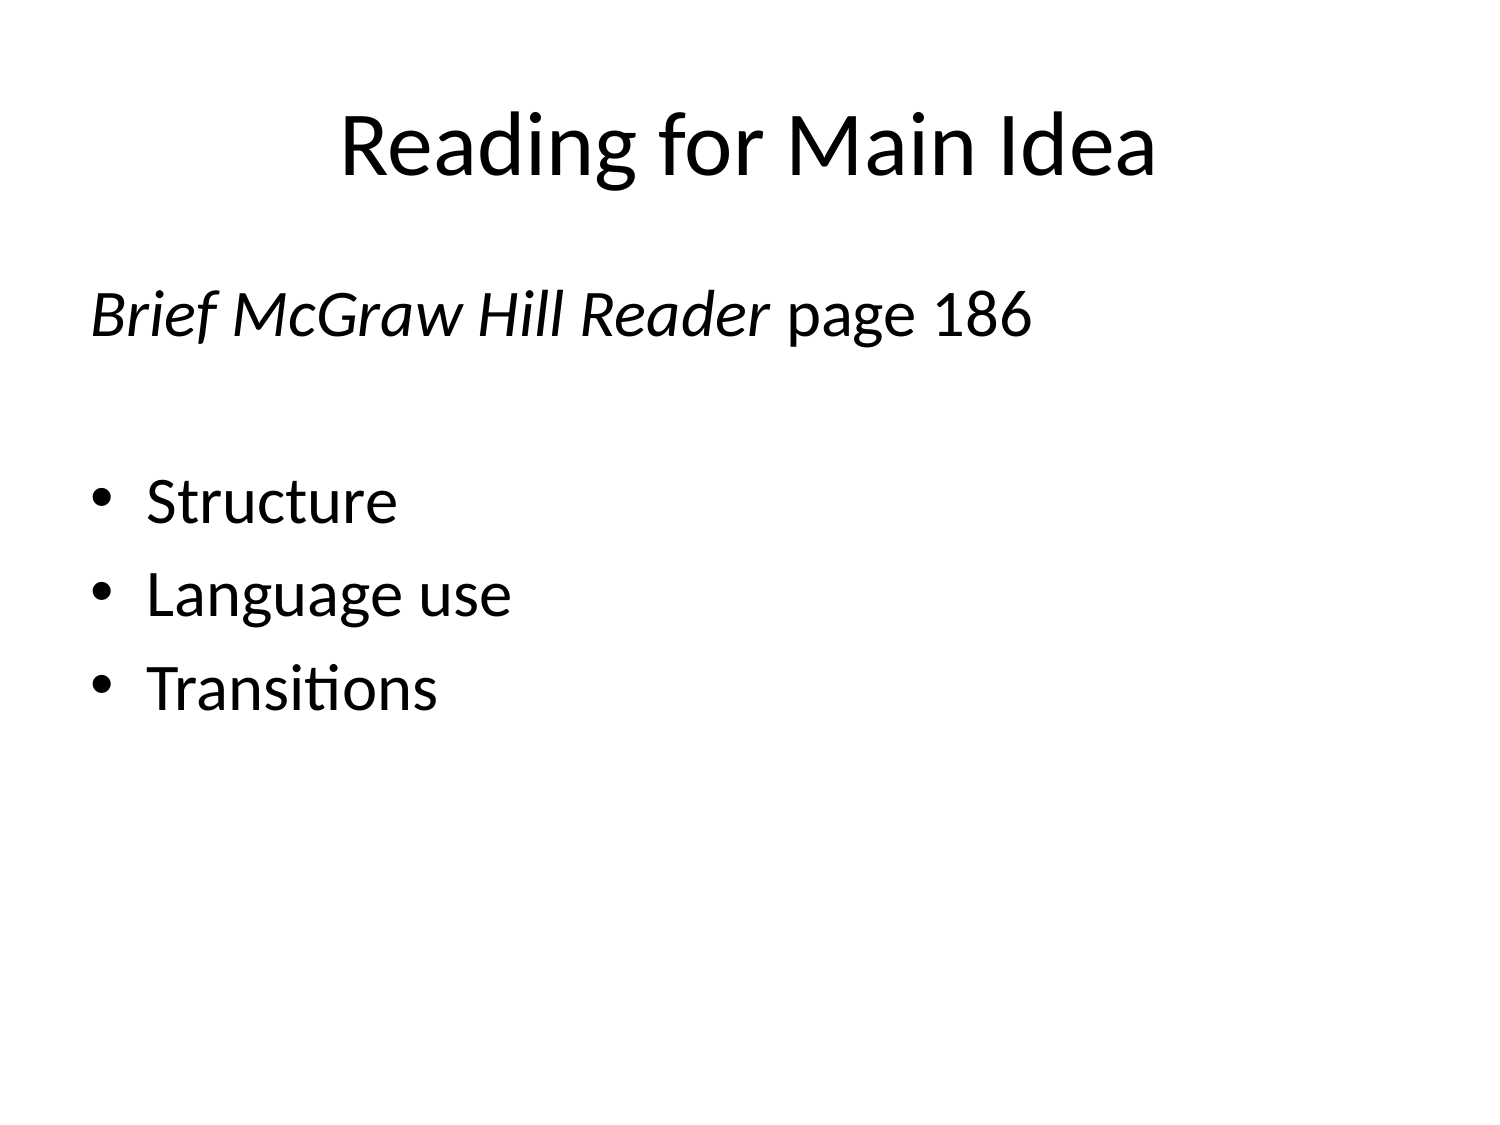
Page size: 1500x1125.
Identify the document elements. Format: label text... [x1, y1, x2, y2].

title Reading for Main Idea [75, 45, 1425, 233]
list Brief McGraw Hill Reader page 186 Structure Language use Transitions [75, 262, 1425, 1005]
